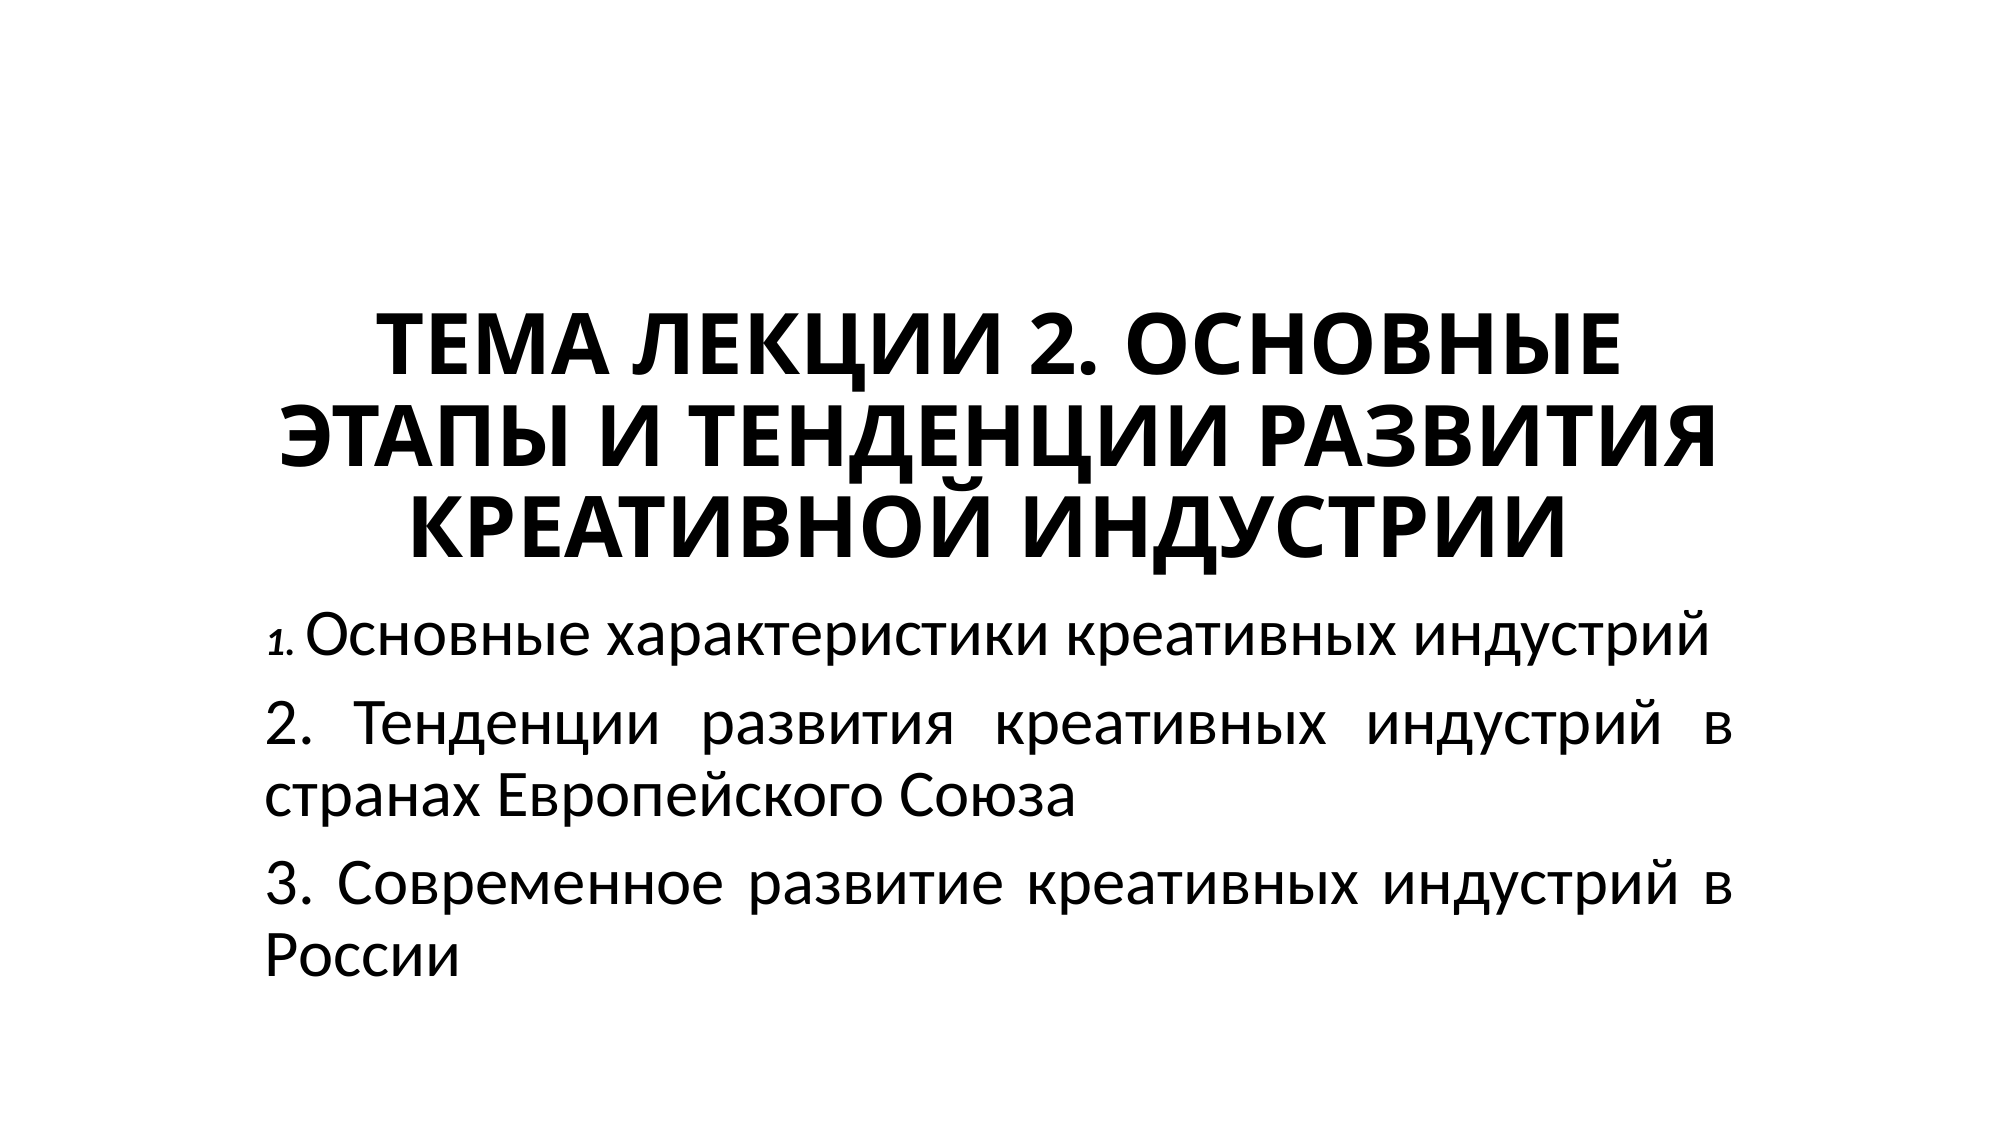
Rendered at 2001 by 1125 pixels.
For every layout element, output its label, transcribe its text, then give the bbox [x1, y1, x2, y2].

subtitle 1. Основные характеристики креативных индустрий 2. Тенденции развития креативных индустрий в странах Европейского Союза 3. Современное развитие креативных индустрий в России [249, 590, 1750, 1040]
title ТЕМА ЛЕКЦИИ 2. ОСНОВНЫЕ ЭТАПЫ И ТЕНДЕНЦИИ РАЗВИТИЯ КРЕАТИВНОЙ ИНДУСТРИИ [249, 285, 1750, 590]
